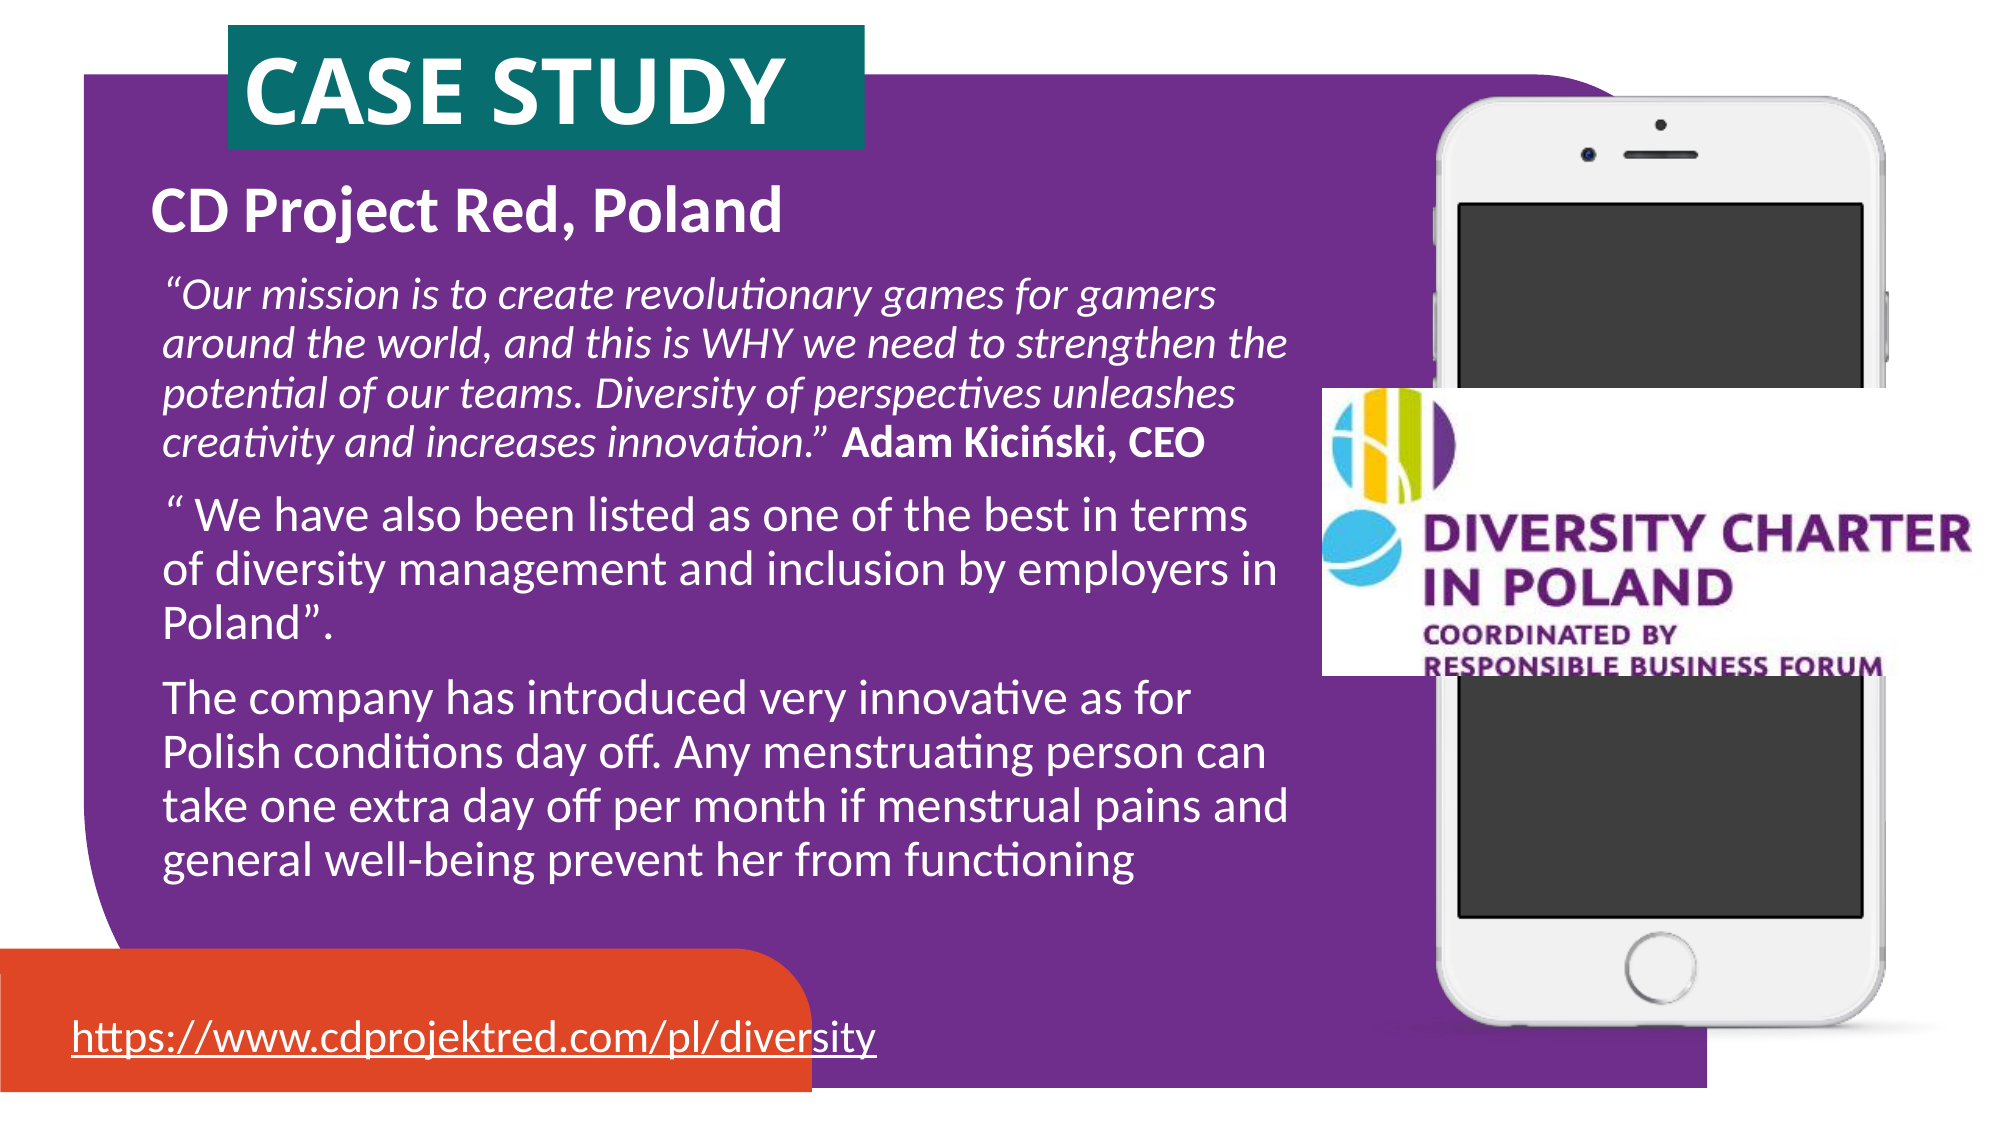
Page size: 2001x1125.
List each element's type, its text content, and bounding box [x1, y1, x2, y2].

text_box CASE STUDY [228, 25, 865, 150]
text_box https://www.cdprojektred.com/pl/diversity [56, 1021, 1000, 1047]
list “Our mission is to create revolutionary games for gamers around the world, and this is WHY we need to strengthen the potential of our teams. Diversity of perspectives unleashes creativity and increases innovation.” Adam Kiciński, CEO “ We have also been listed as one of the best in terms of diversity management and inclusion by employers in Poland”. The company has introduced very innovative as for Polish conditions day off. Any menstruating person can take one extra day off per month if menstrual pains and general well-being prevent her from functioning [147, 331, 1312, 803]
picture [1321, 37, 2000, 1088]
list CD Project Red, Poland [137, 167, 1368, 331]
